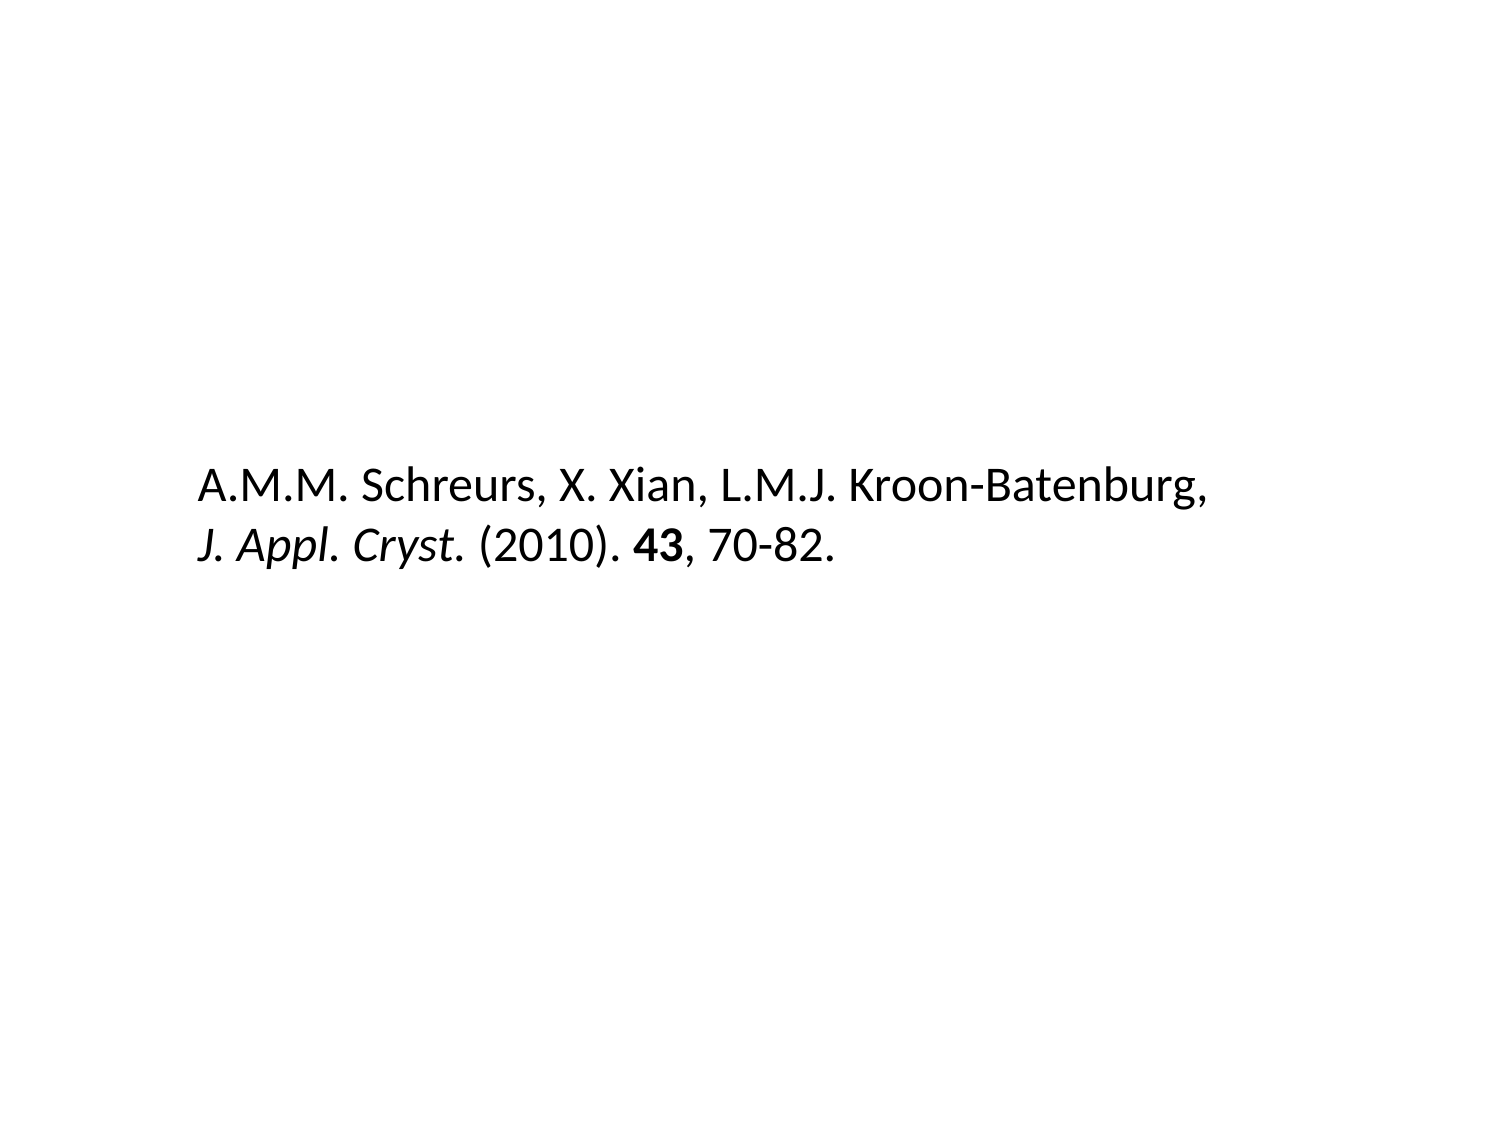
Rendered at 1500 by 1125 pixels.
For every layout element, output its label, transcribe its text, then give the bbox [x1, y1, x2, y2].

text_box A.M.M. Schreurs, X. Xian, L.M.J. Kroon-Batenburg, J. Appl. Cryst. (2010). 43, 70-82. [182, 444, 1294, 580]
